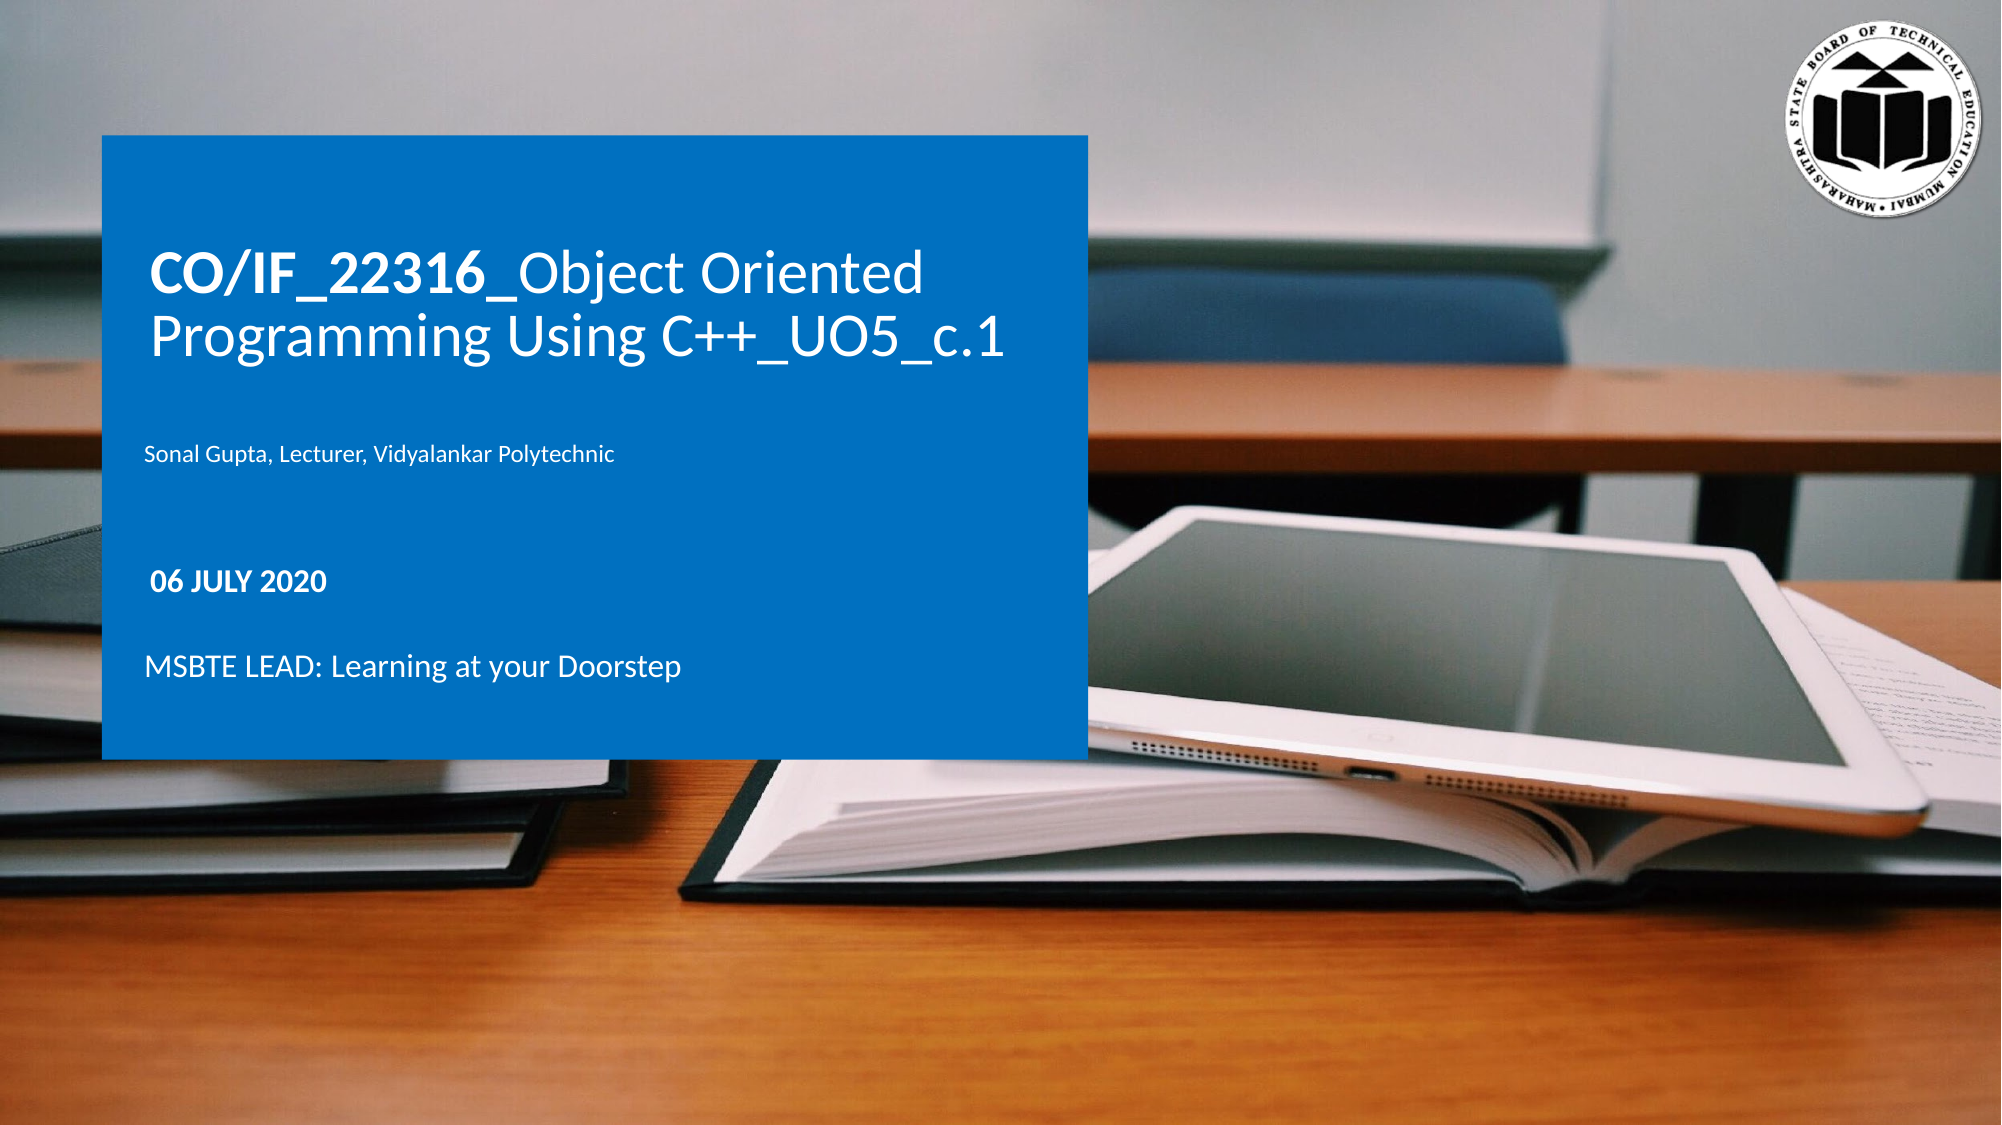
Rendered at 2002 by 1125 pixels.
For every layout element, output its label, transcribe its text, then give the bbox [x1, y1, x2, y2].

subtitle 06 JULY 2020 [150, 558, 1040, 785]
text_box MSBTE LEAD: Learning at your Doorstep [129, 636, 699, 693]
picture [0, 0, 2001, 1125]
text_box Sonal Gupta, Lecturer, Vidyalankar Polytechnic [129, 430, 643, 476]
title CO/IF_22316_Object Oriented Programming Using C++_UO5_c.1 [150, 242, 1040, 384]
